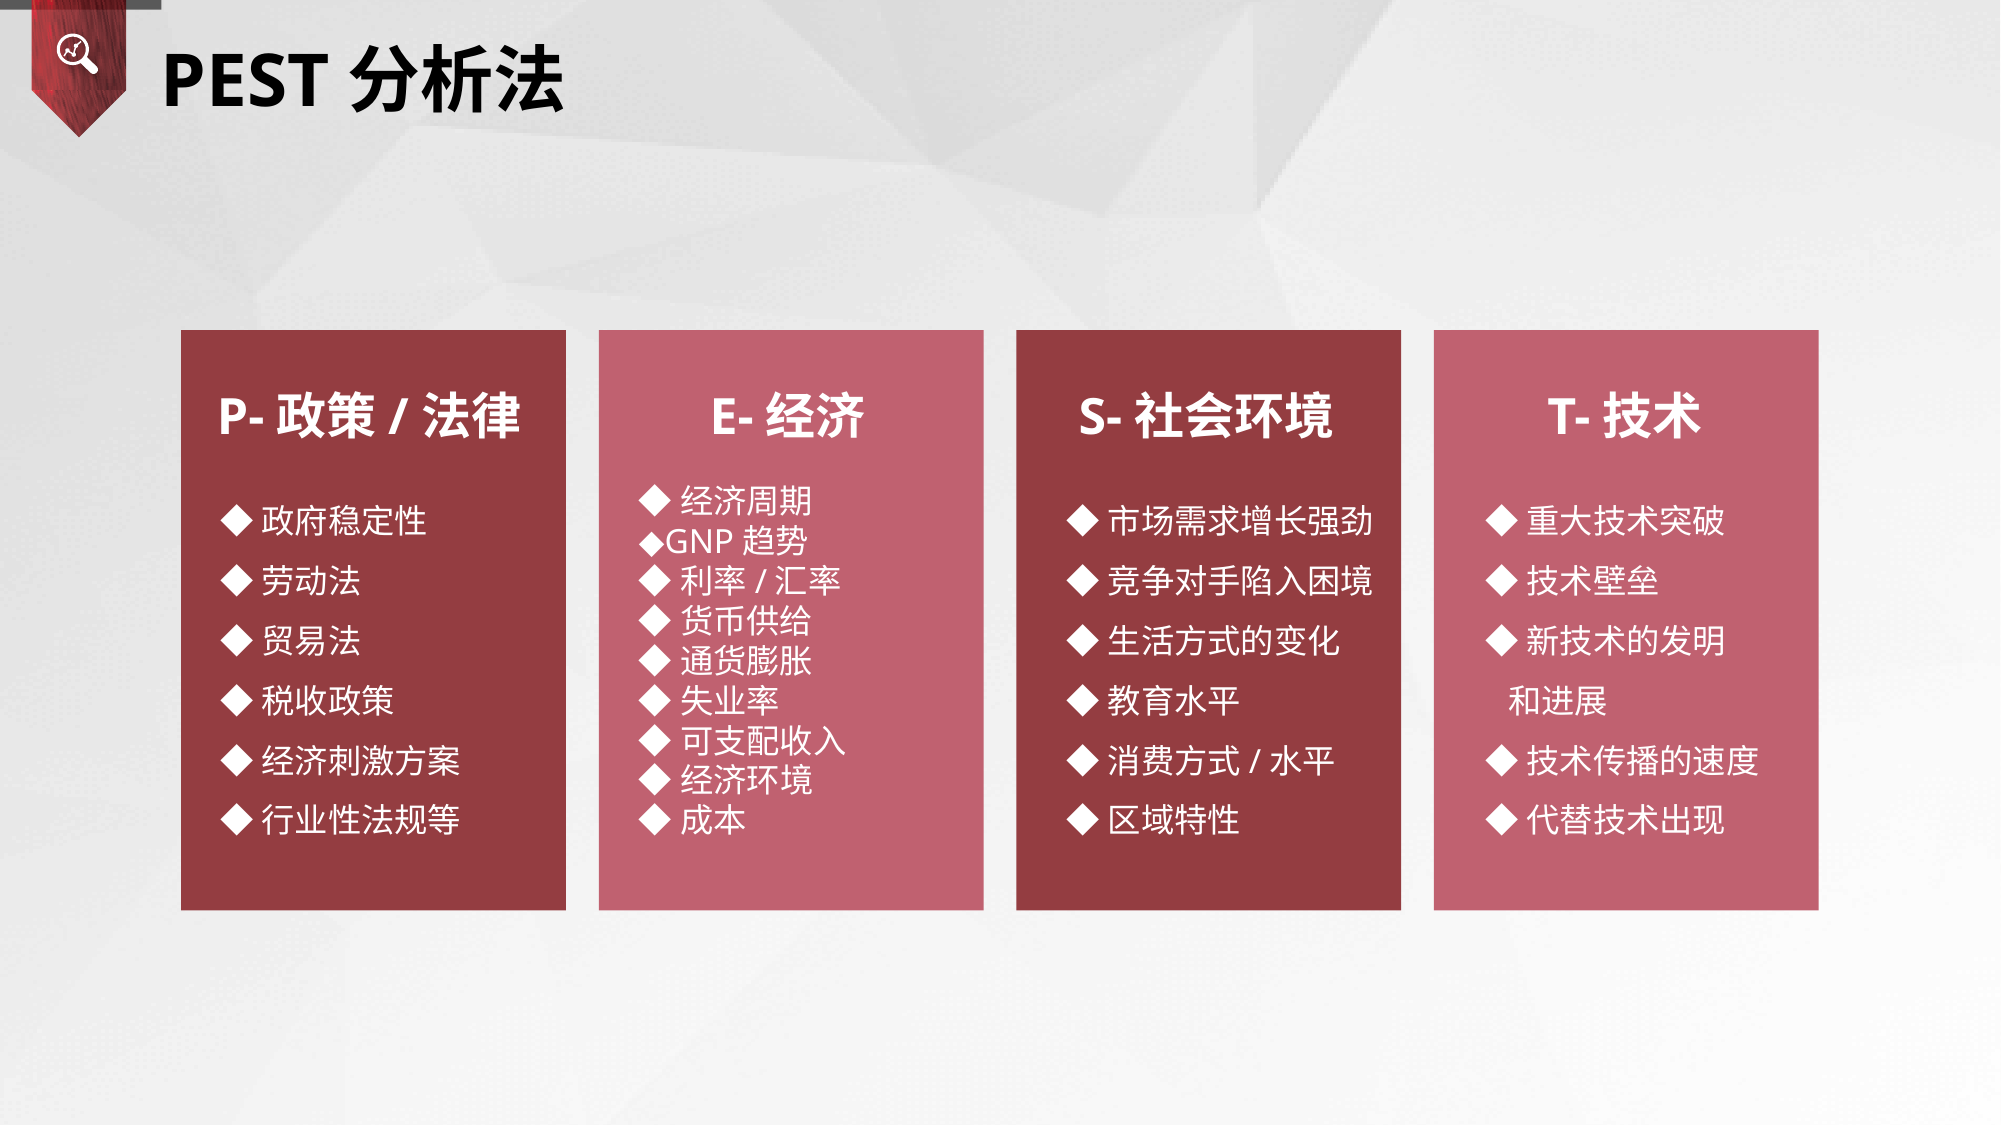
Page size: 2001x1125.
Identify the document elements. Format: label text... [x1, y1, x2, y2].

picture [0, 0, 2001, 1125]
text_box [181, 330, 566, 911]
text_box PEST分析法 [149, 28, 891, 128]
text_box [598, 330, 984, 911]
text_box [1016, 330, 1402, 911]
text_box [1433, 330, 1819, 911]
